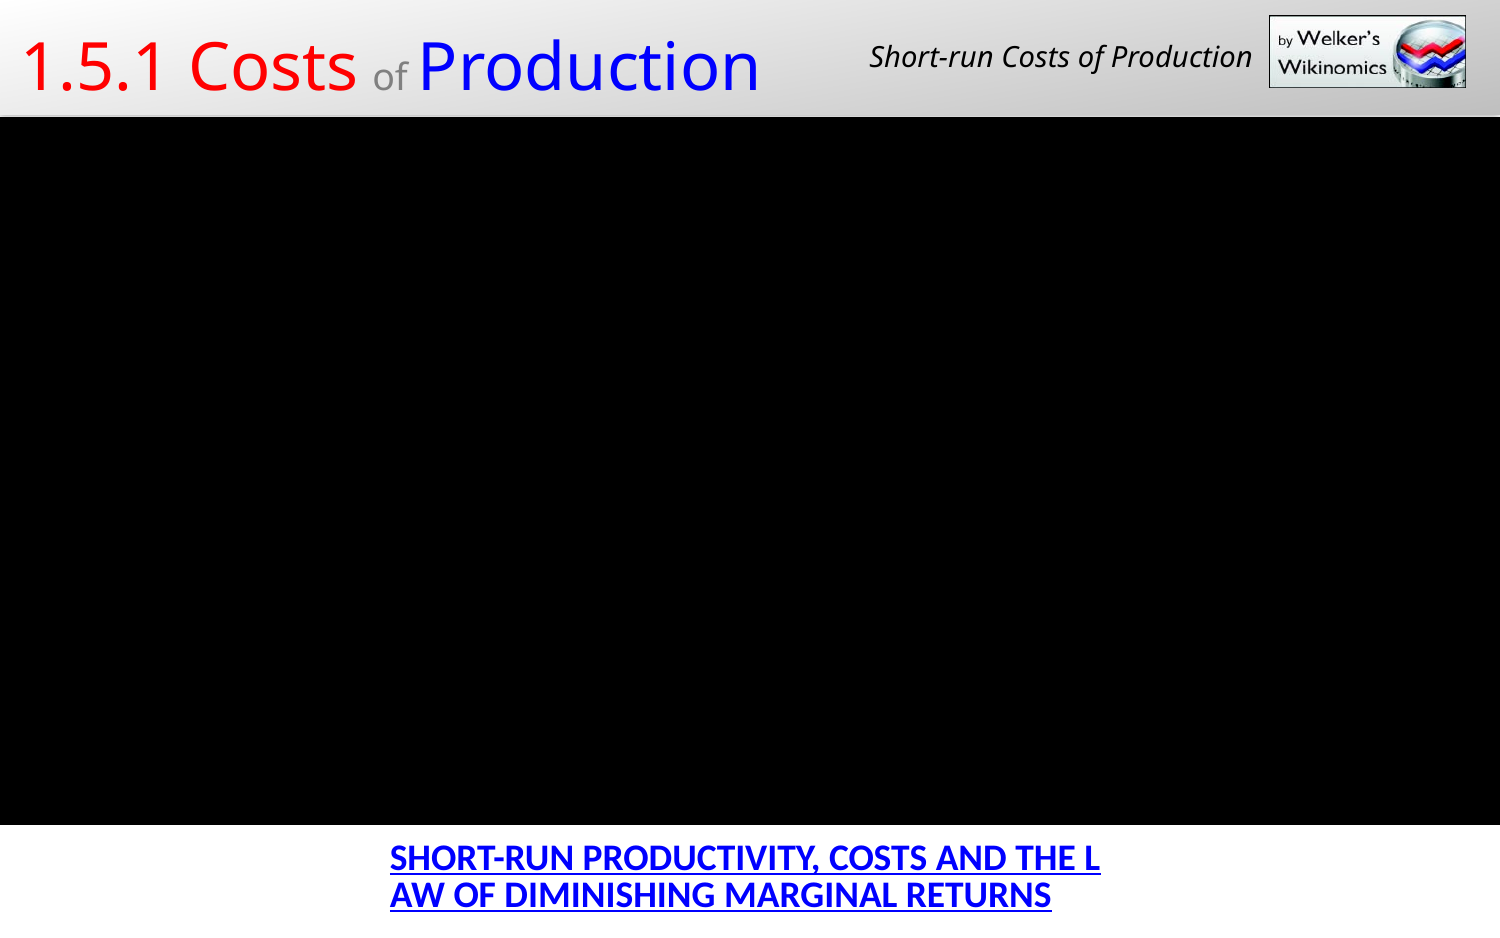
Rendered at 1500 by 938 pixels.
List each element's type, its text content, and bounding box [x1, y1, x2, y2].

text_box SHORT-RUN PRODUCTIVITY, COSTS AND THE LAW OF DIMINISHING MARGINAL RETURNS [374, 834, 1125, 885]
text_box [0, 116, 1500, 826]
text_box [0, 0, 1500, 115]
